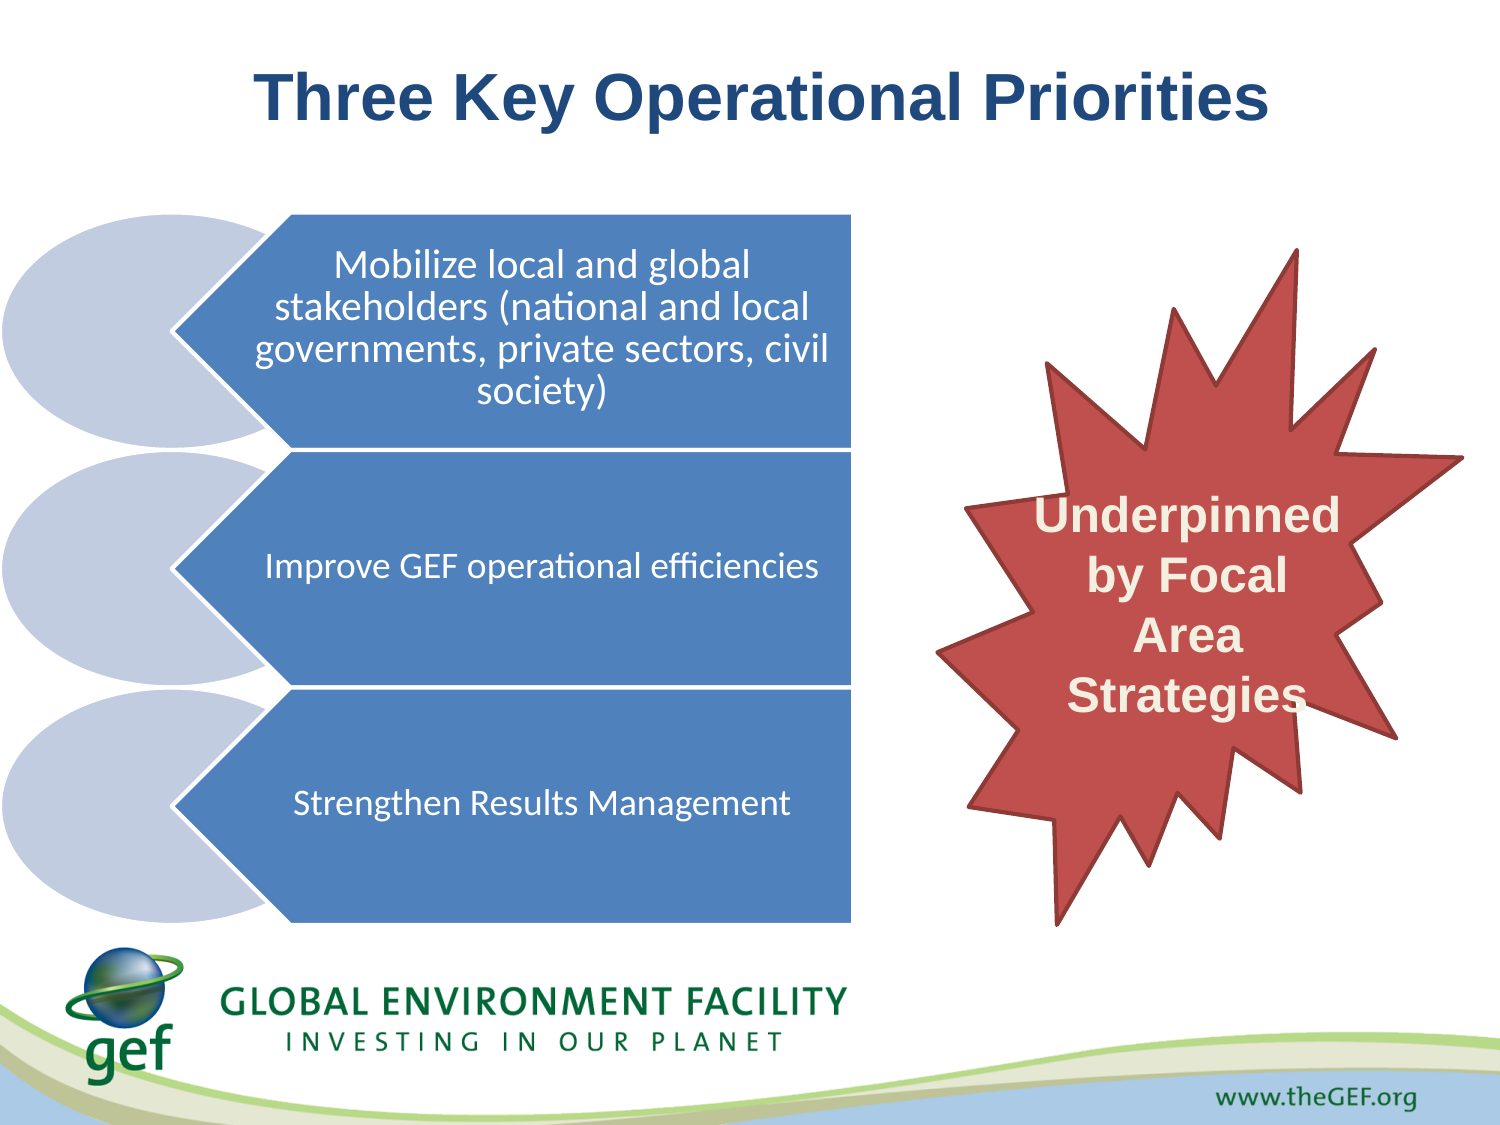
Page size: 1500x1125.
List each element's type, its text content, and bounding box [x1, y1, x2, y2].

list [0, 212, 1026, 926]
text_box [1363, 677, 1399, 741]
text_box [1029, 730, 1303, 927]
picture [0, 920, 1500, 1125]
text_box [1044, 247, 1465, 537]
text_box Underpinned by Focal Area Strategies [1029, 474, 1363, 730]
title Three Key Operational Priorities [87, 0, 1438, 188]
text_box [1363, 563, 1384, 619]
